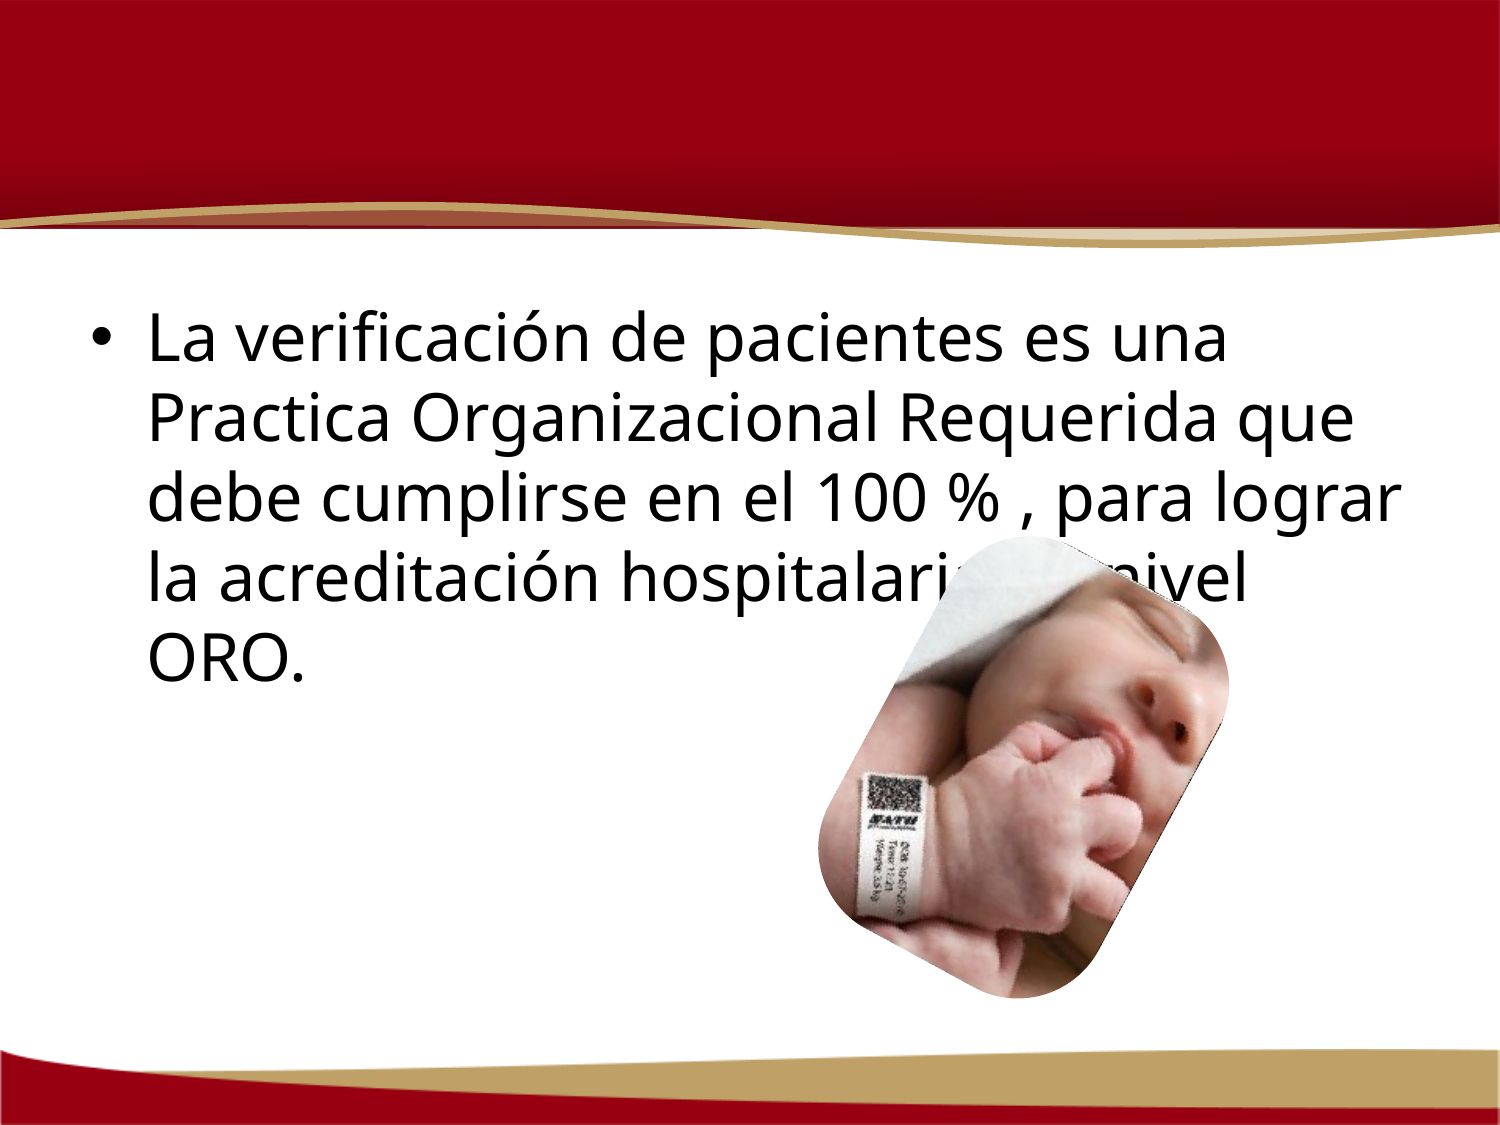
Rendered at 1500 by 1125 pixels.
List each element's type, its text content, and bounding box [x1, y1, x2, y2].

picture [0, 1049, 1500, 1125]
picture [0, 0, 1500, 227]
picture [806, 536, 1242, 999]
picture [7, 225, 751, 229]
list La verificación de pacientes es una Practica Organizacional Requerida que debe cumplirse en el 100 % , para lograr la acreditación hospitalaria en nivel ORO. [75, 287, 1425, 913]
